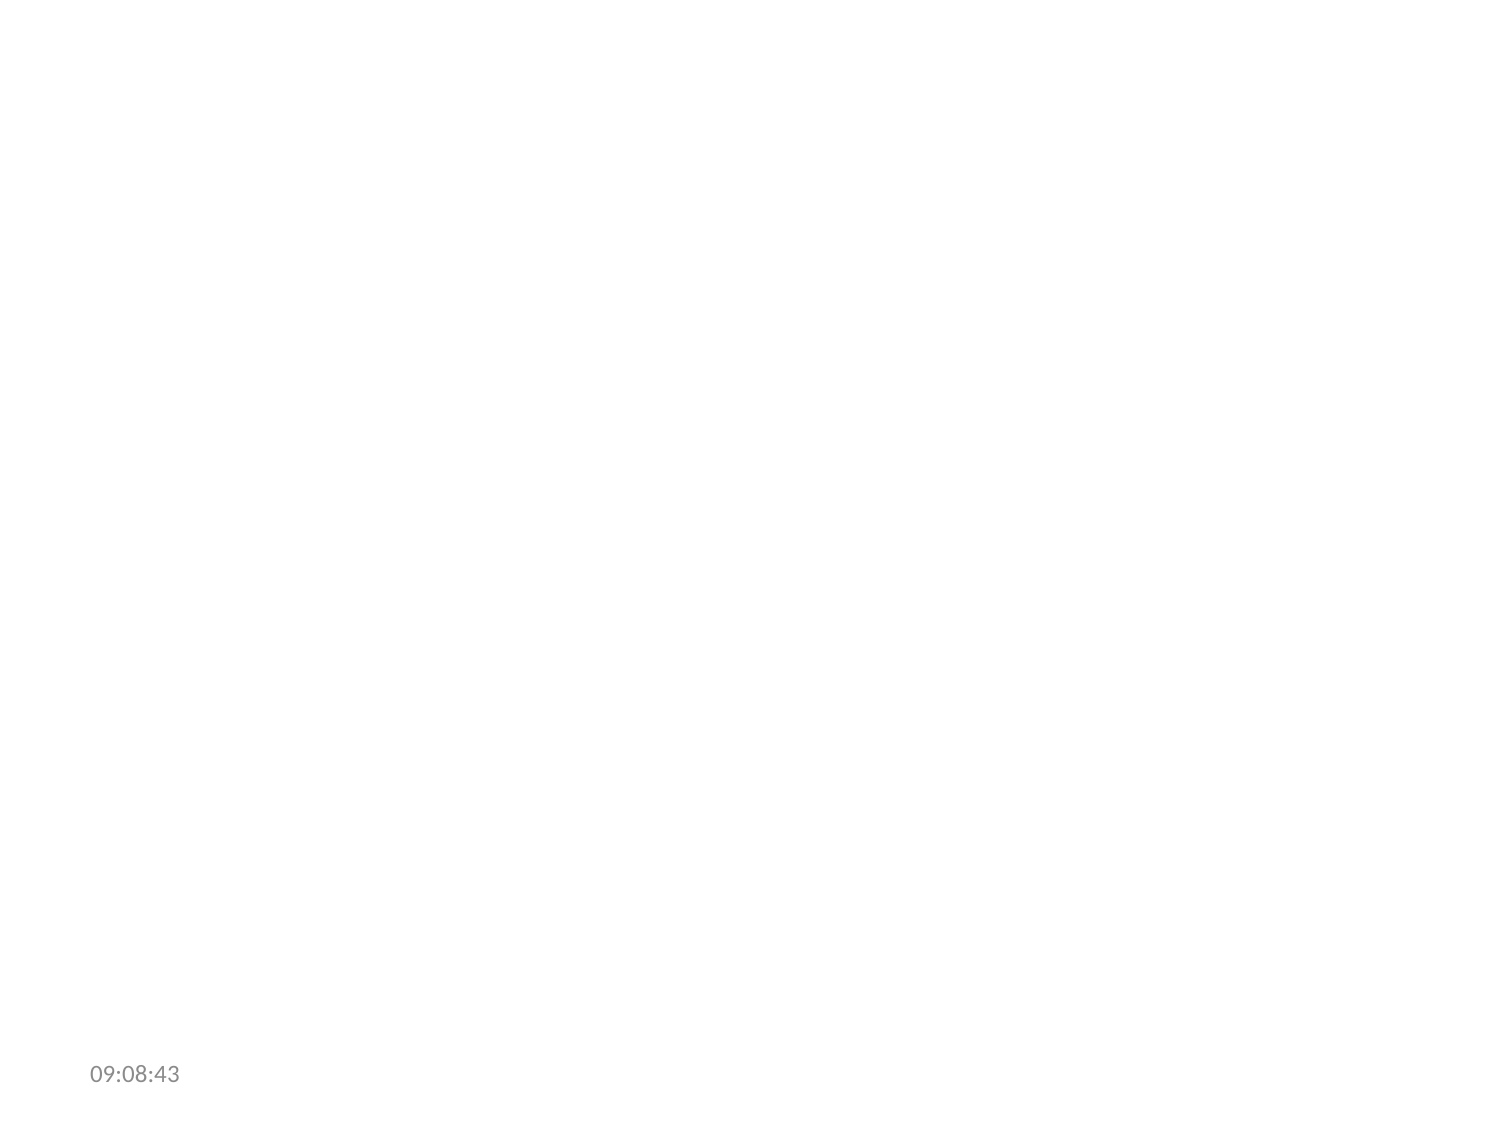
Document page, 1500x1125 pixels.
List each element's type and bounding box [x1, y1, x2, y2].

slide_number [75, 1042, 425, 1103]
